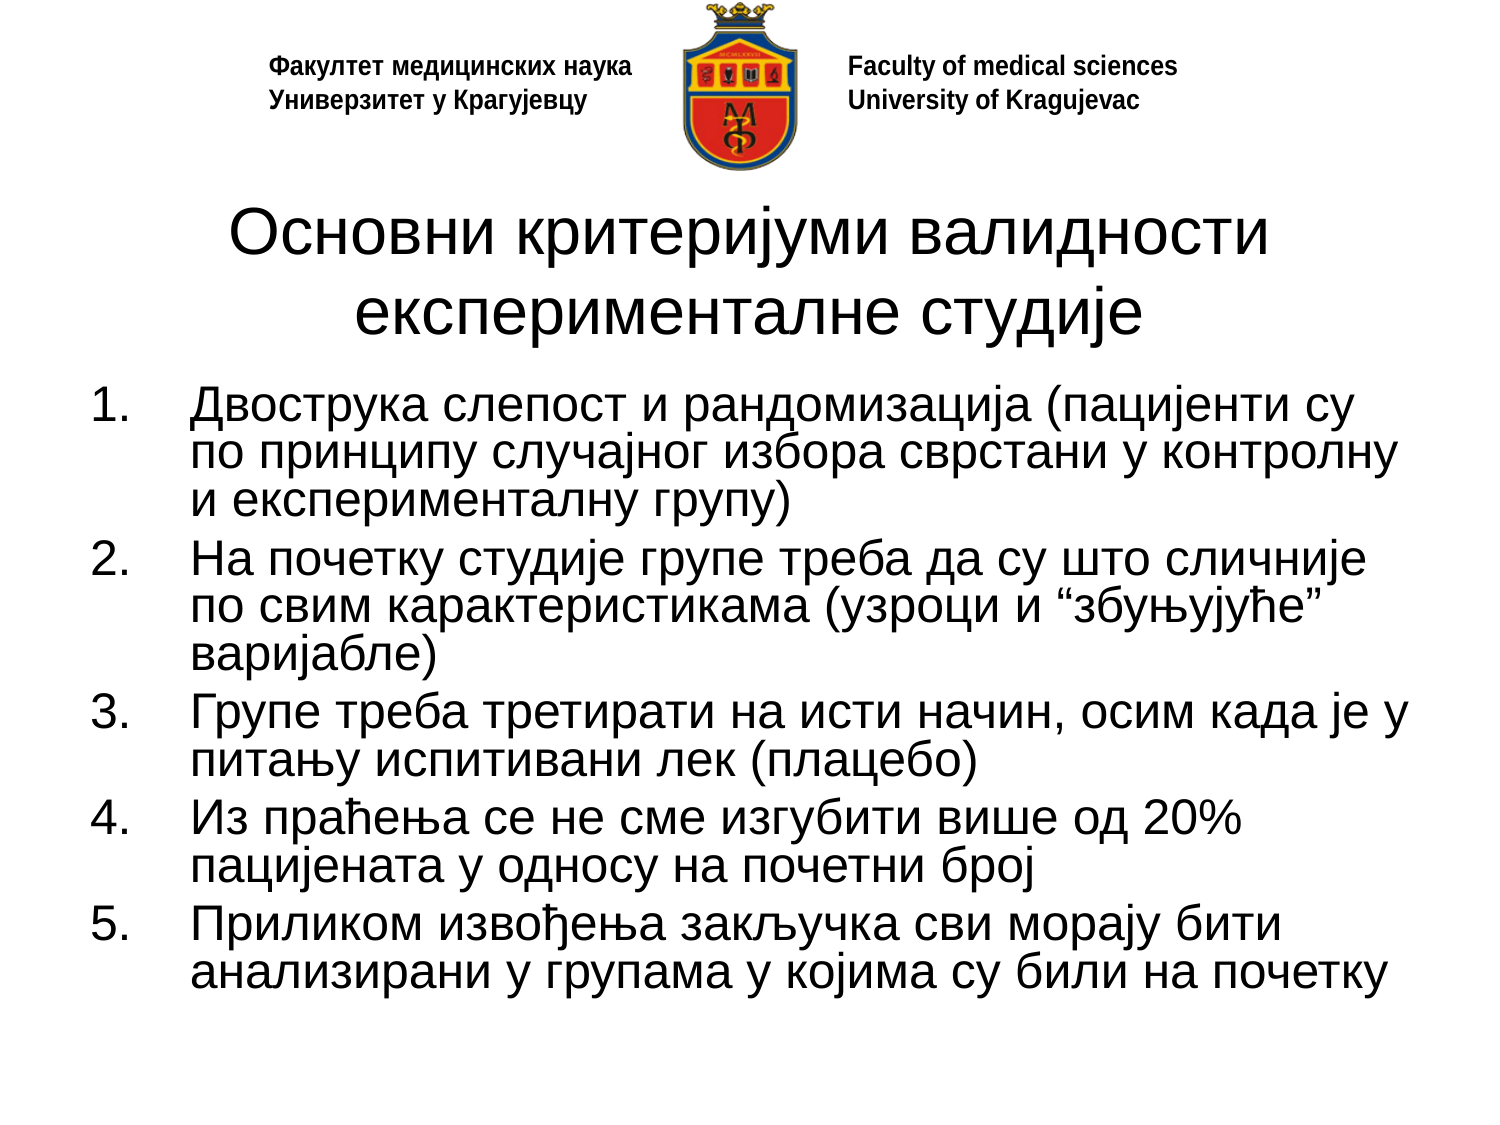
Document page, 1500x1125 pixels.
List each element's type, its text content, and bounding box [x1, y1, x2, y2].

title Основни критеријуми валидности експерименталне студије [74, 173, 1426, 362]
list Двострука слепост и рандомизација (пацијенти су по принципу случајног избора сврстани у контролну и експерименталну групу) На почетку студије групе треба да су што сличније по свим карактеристикама (узроци и “збуњујуће” варијабле) Групе треба третирати на исти начин, осим када је у питању испитивани лек (плацебо) Из праћења се не сме изгубити више од 20% пацијената у односу на почетни број Приликом извођења закључка сви морају бити анализирани у групама у којима су били на почетку [74, 374, 1426, 1118]
